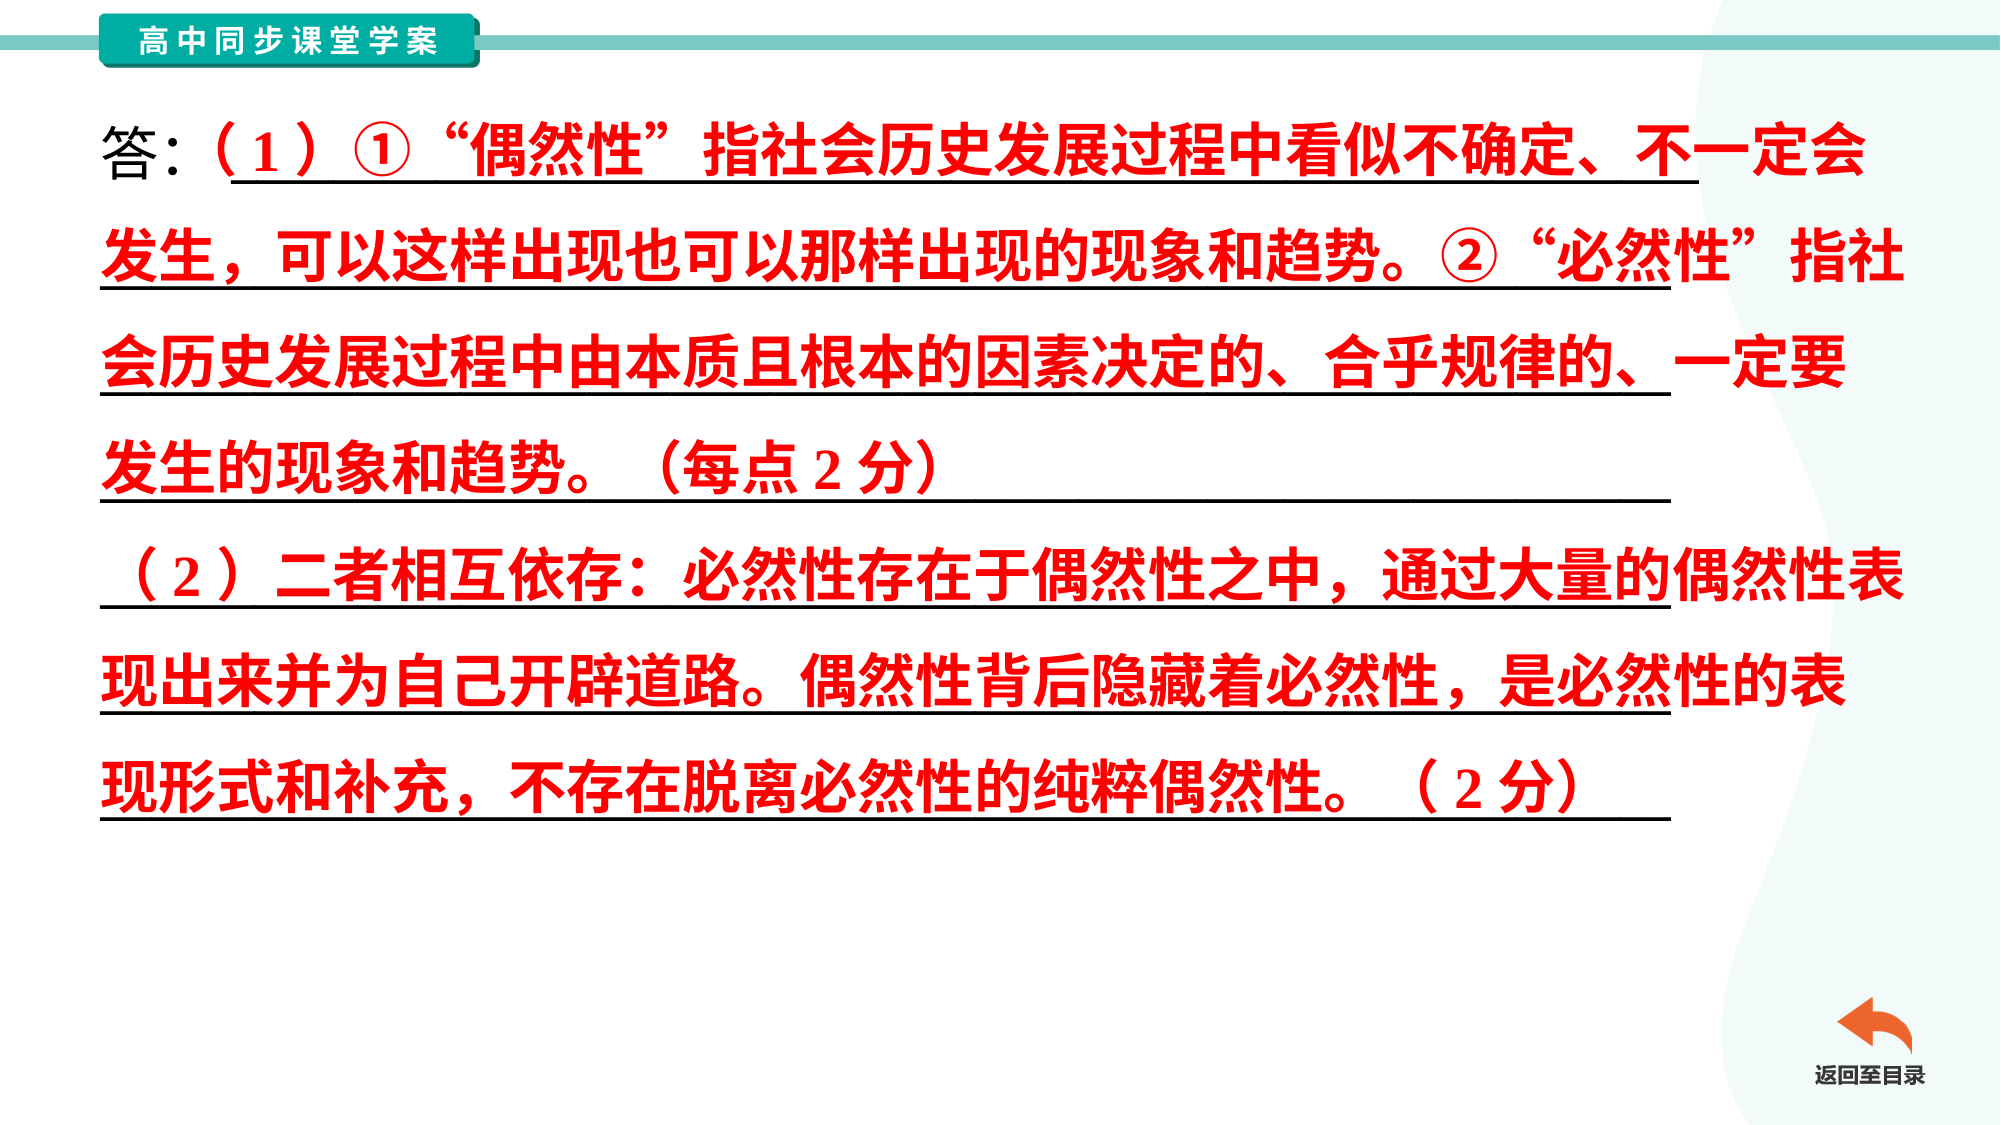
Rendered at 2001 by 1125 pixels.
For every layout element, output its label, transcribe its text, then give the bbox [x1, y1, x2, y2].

picture [0, 0, 2000, 1125]
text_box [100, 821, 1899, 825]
text_box （1）①“偶然性”指社会历史发展过程中看似不确定、不一定会 发生，可以这样出现也可以那样出现的现象和趋势。②“必然性”指社 会历史发展过程中由本质且根本的因素决定的、合乎规律的、一定要 发生的现象和趋势。（每点2分） （2）二者相互依存：必然性存在于偶然性之中，通过大量的偶然性表 现出来并为自己开辟道路。偶然性背后隐藏着必然性，是必然性的表 现形式和补充，不存在脱离必然性的纯粹偶然性。（2分） [100, 76, 1899, 821]
